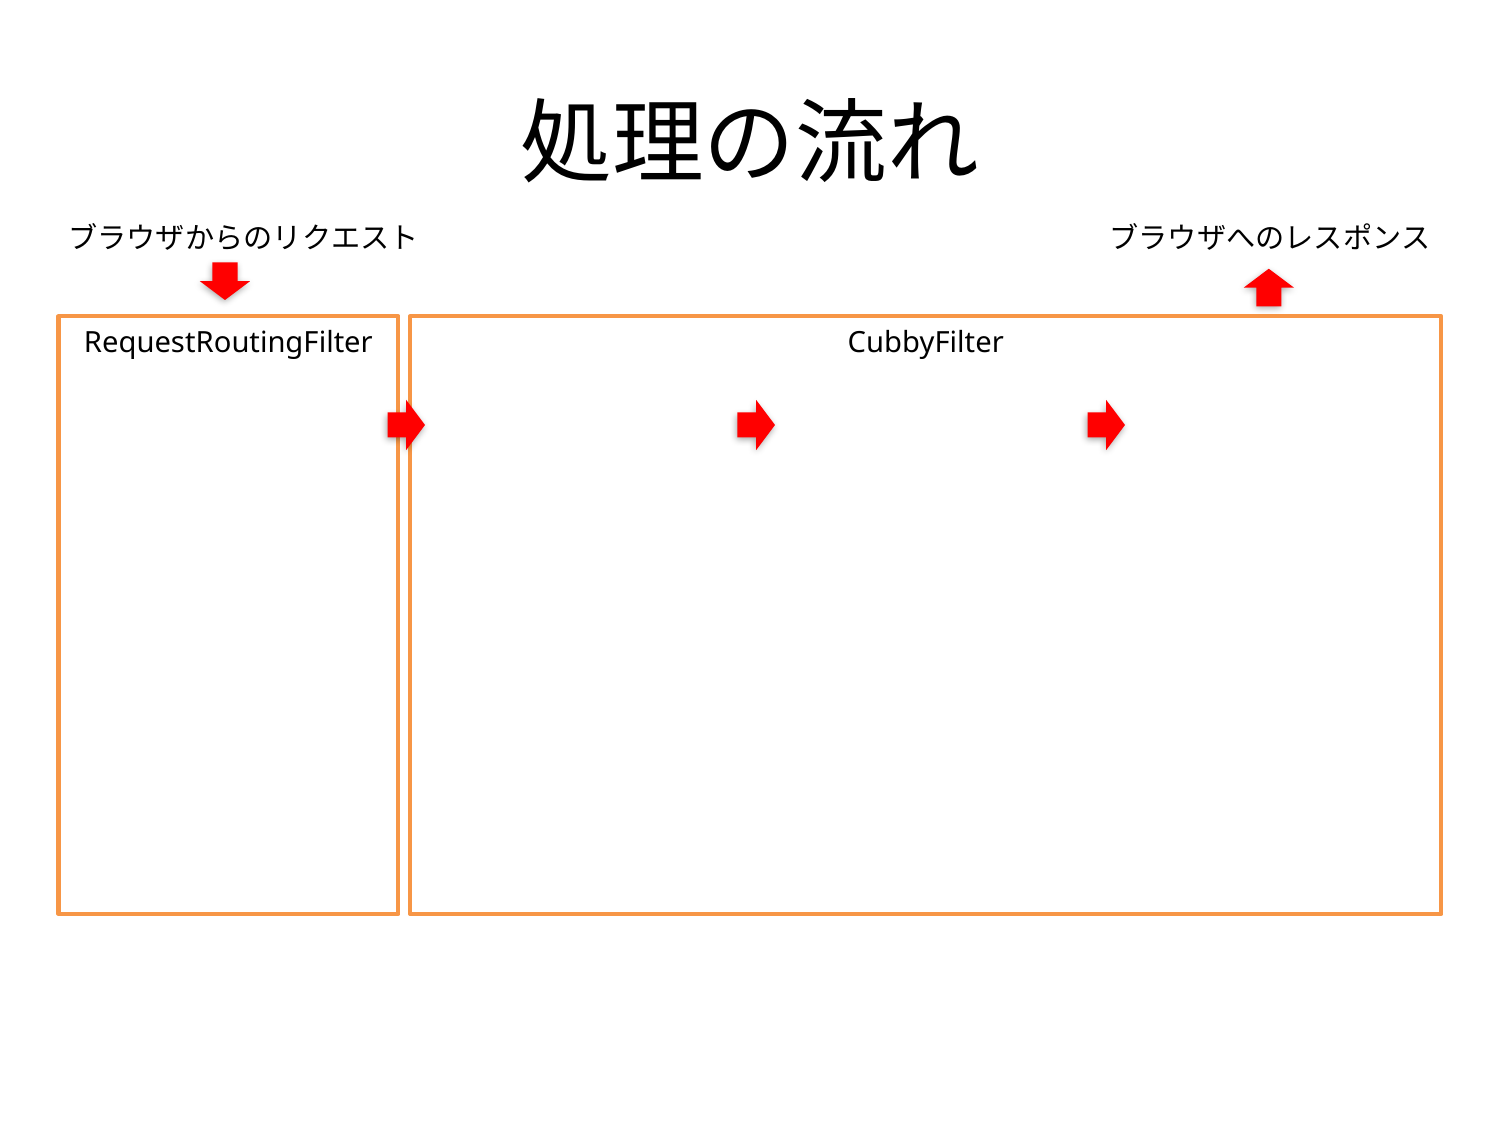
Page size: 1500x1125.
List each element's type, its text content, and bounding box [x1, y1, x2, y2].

text_box CubbyFilter [1429, 314, 1443, 916]
text_box ブラウザからのリクエスト [53, 212, 434, 263]
text_box RequestRoutingFilter [56, 314, 69, 916]
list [74, 262, 1426, 1006]
title 処理の流れ [75, 45, 1425, 233]
text_box ブラウザへのレスポンス [1094, 212, 1446, 263]
